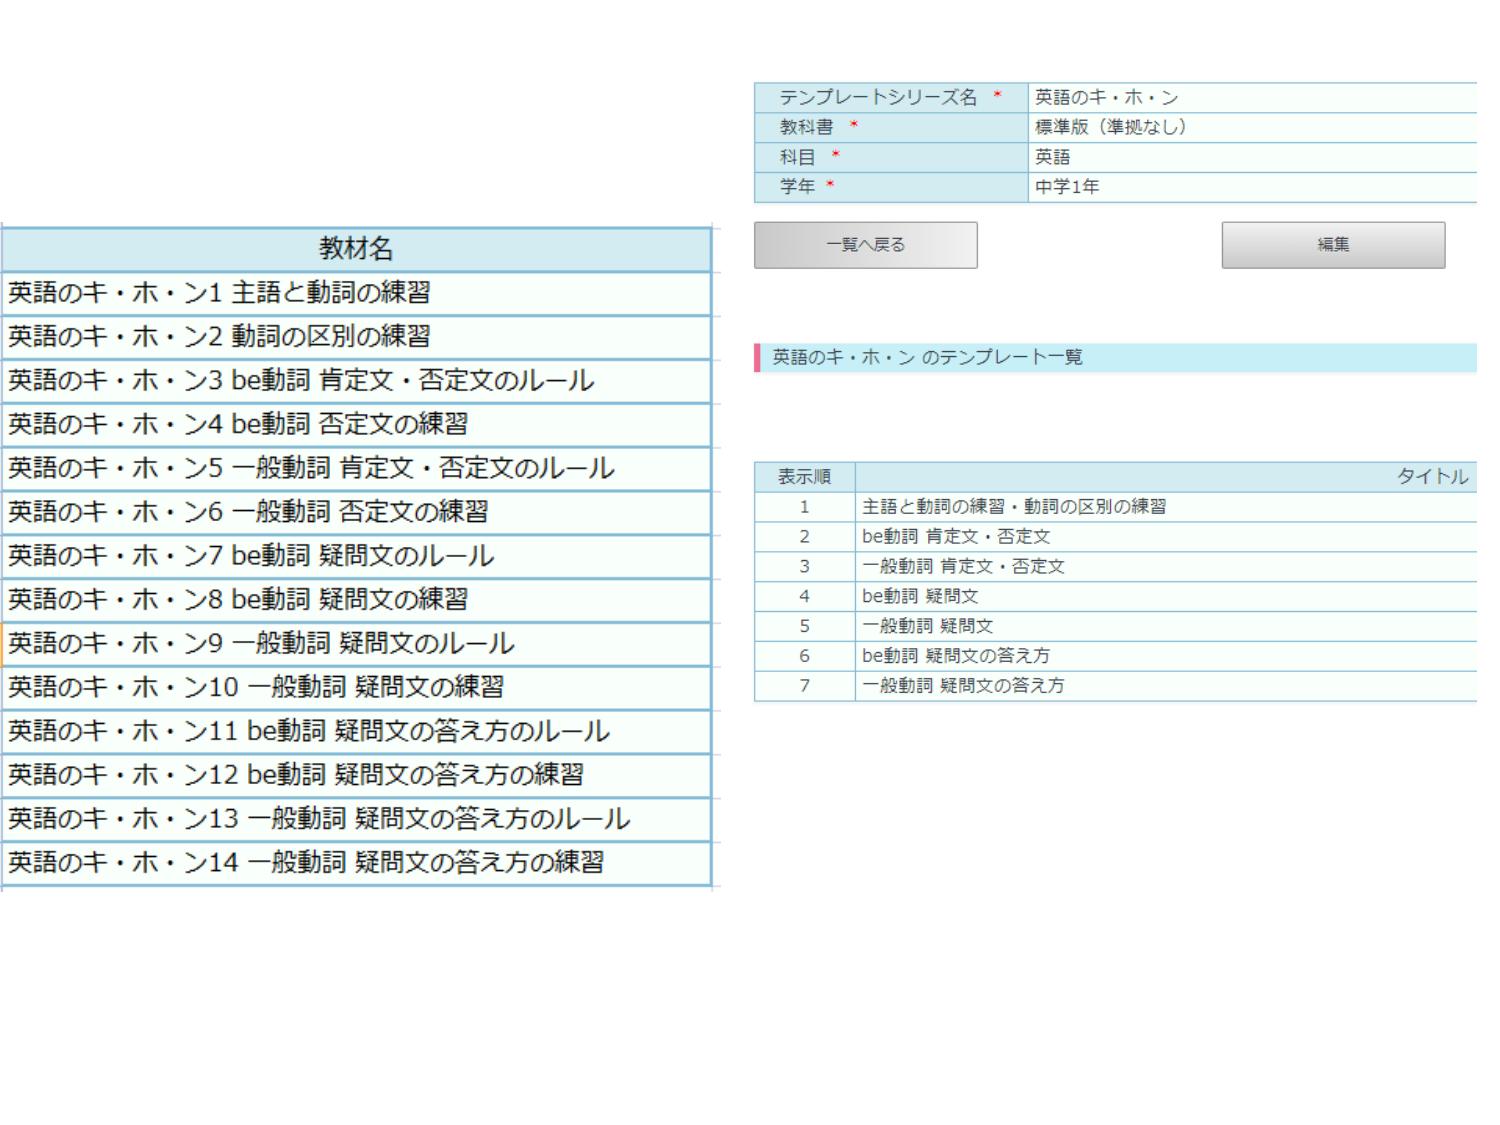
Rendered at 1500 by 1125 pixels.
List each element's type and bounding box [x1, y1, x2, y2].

picture [0, 222, 721, 892]
picture [737, 70, 1477, 714]
